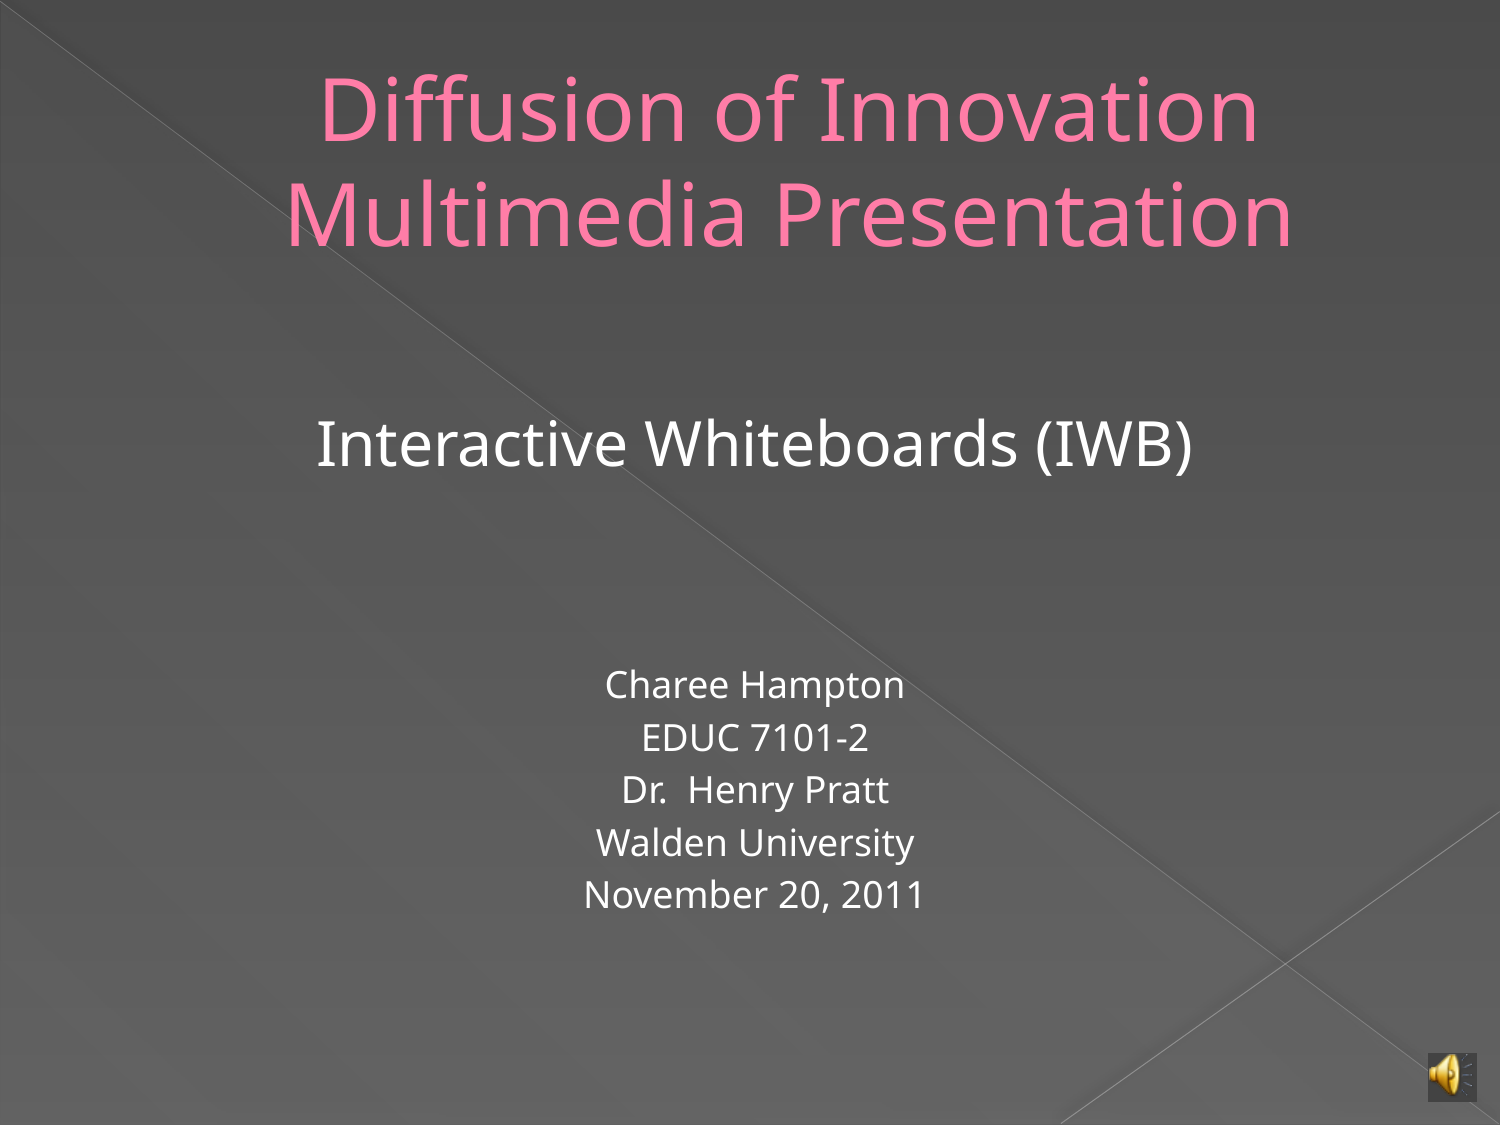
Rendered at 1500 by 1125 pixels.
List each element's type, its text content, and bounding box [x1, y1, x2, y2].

title Diffusion of Innovation Multimedia Presentation [75, 43, 1425, 274]
list Interactive Whiteboards (IWB) Charee Hampton EDUC 7101-2 Dr. Henry Pratt Walden University November 20, 2011 [75, 308, 1425, 1059]
picture [1427, 1052, 1478, 1103]
